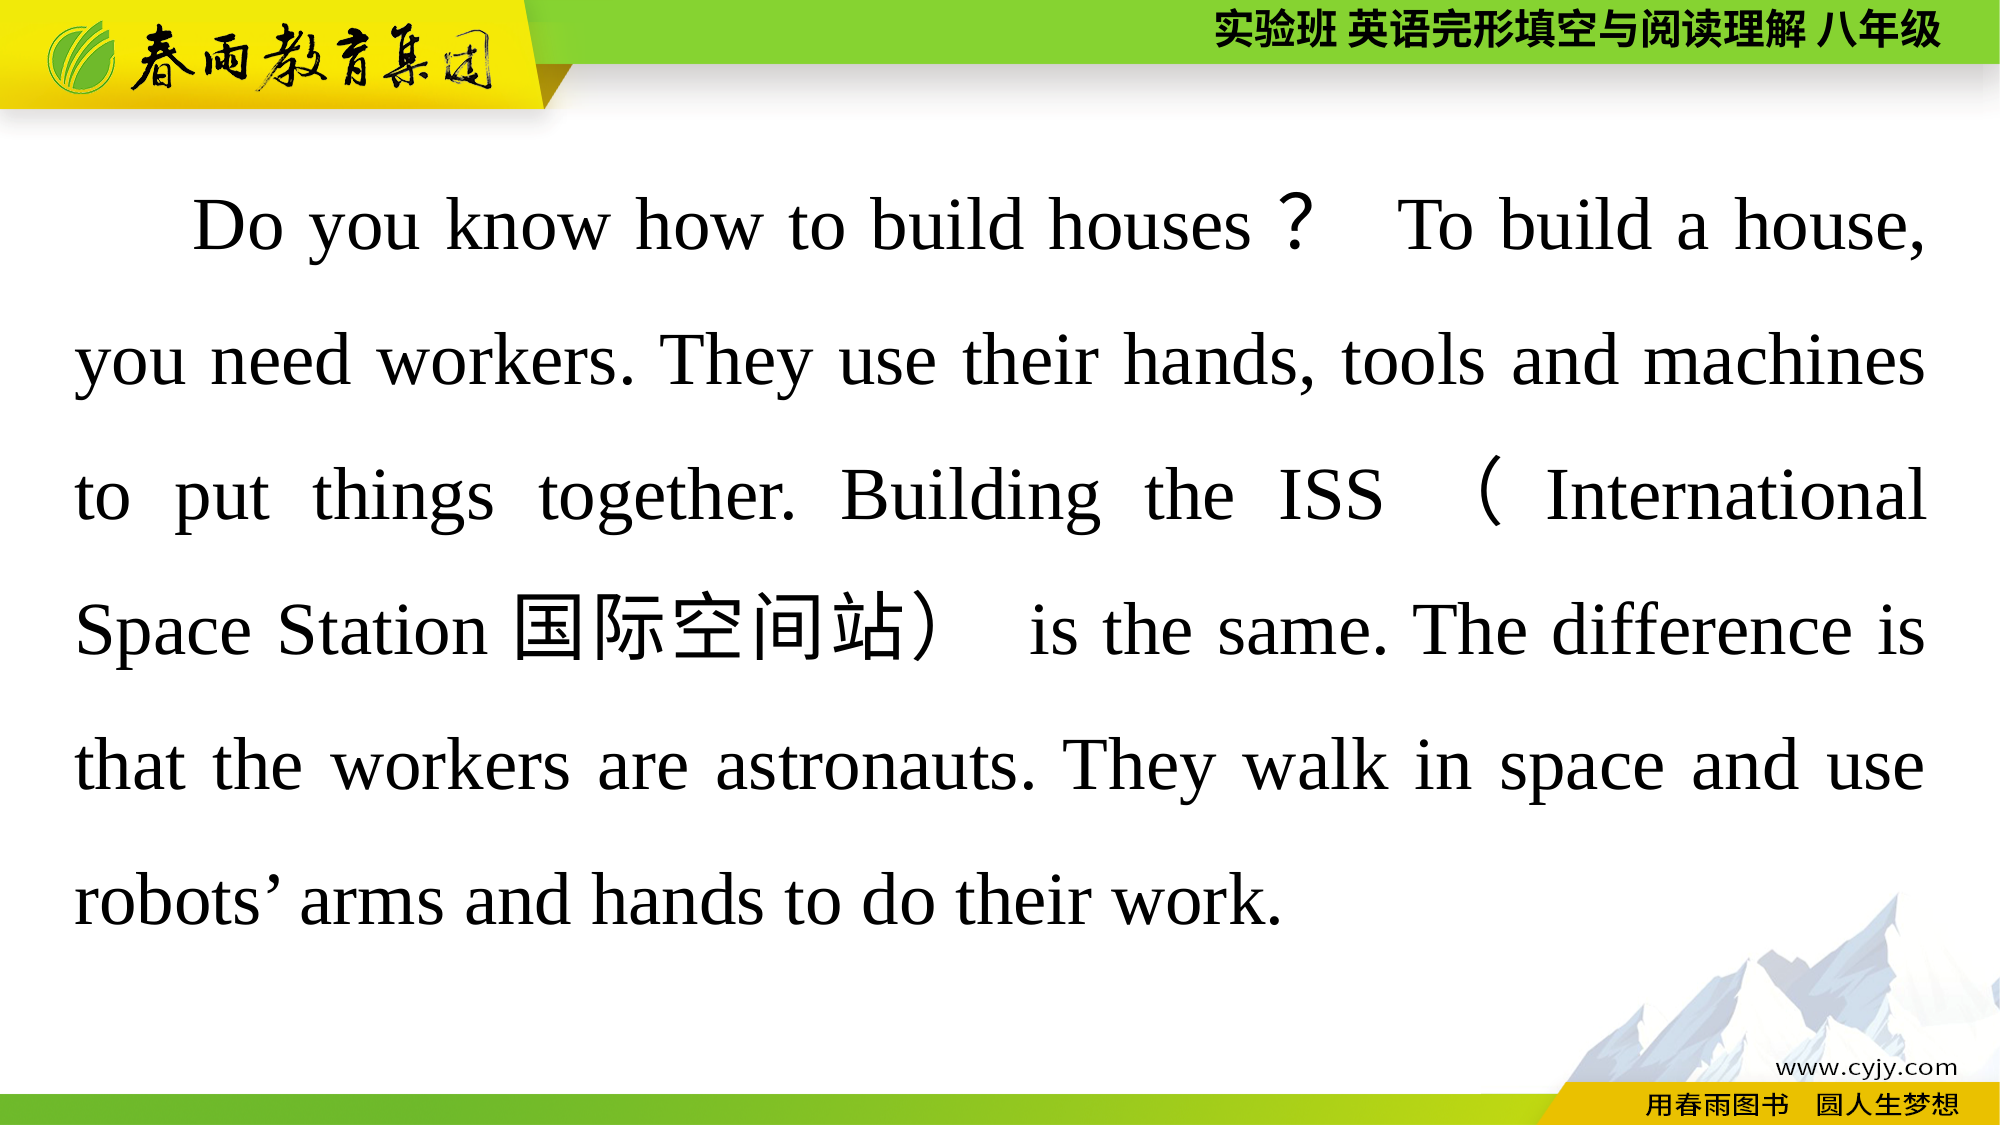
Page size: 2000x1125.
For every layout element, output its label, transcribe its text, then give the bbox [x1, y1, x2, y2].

list Do you know how to build houses？ To build a house, you need workers. They use their hands, tools and machines to put things together. Building the ISS（International Space Station国际空间站） is the same. The difference is that the workers are astronauts. They walk in space and use robots’ arms and hands to do their work. [59, 122, 1944, 956]
picture [0, 0, 2000, 1125]
